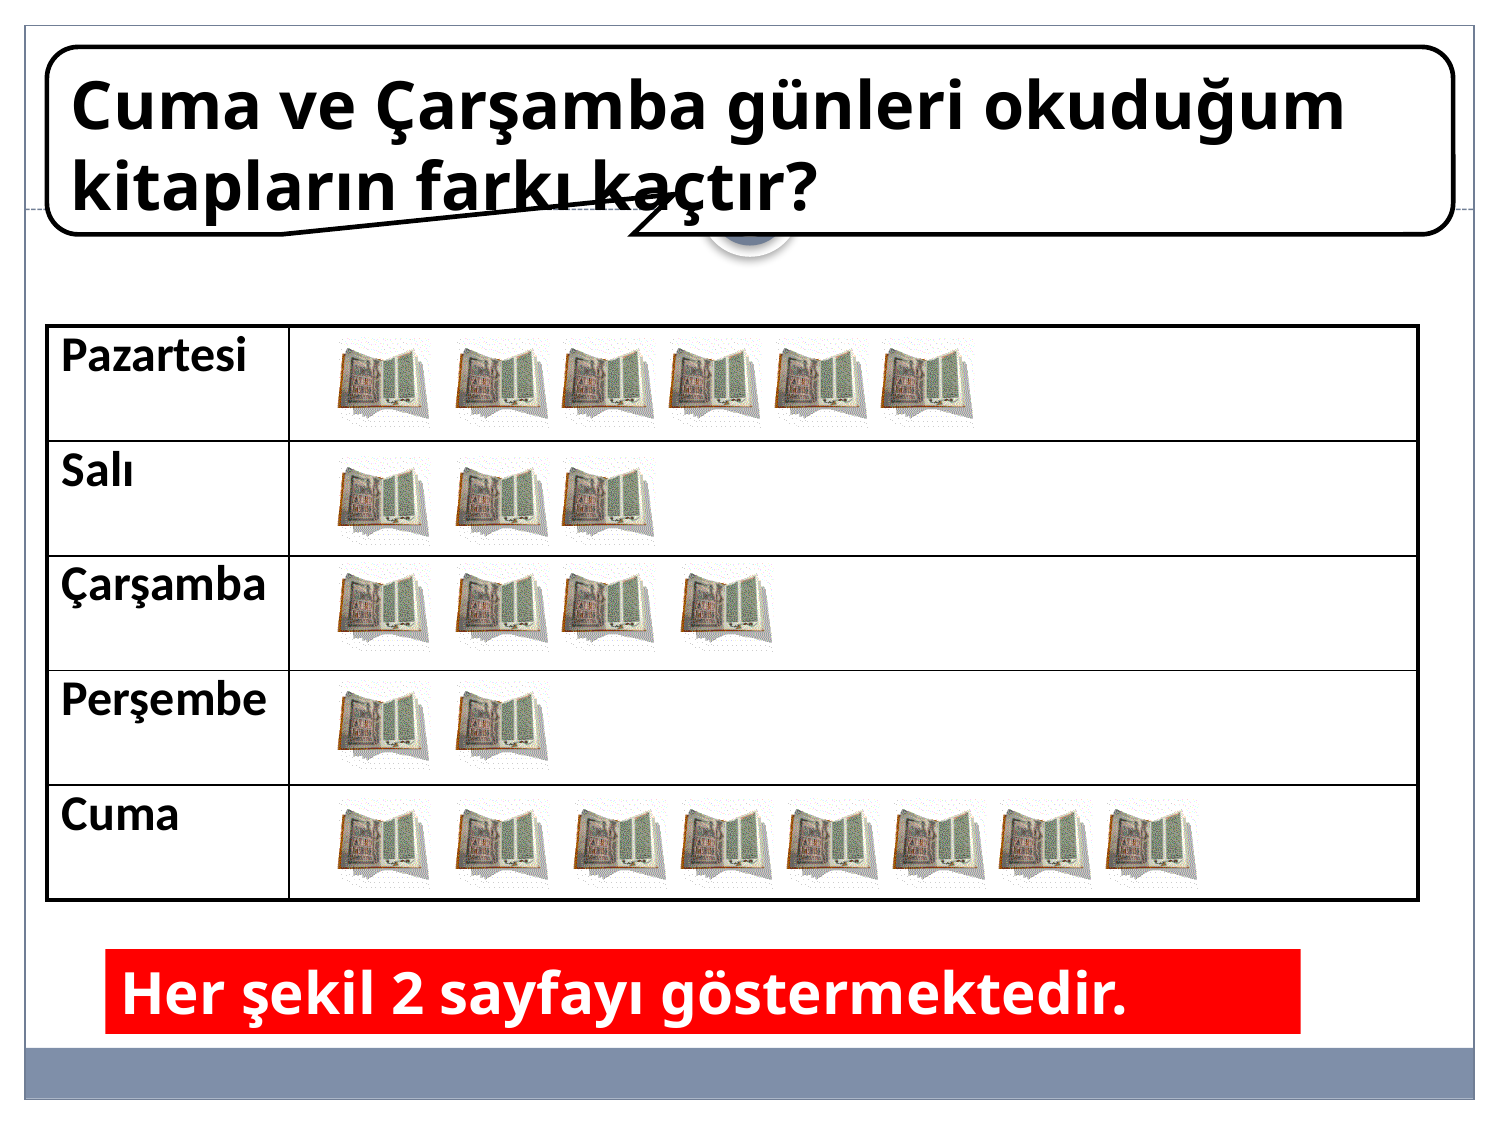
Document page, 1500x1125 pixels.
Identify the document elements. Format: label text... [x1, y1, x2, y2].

picture [997, 798, 1093, 894]
picture [773, 337, 869, 433]
picture [560, 562, 656, 658]
picture [336, 562, 432, 658]
picture [454, 455, 550, 552]
picture [336, 337, 432, 433]
table_cell Çarşamba [49, 557, 288, 670]
picture [454, 337, 550, 433]
table_cell Perşembe [49, 671, 288, 784]
picture [1104, 798, 1200, 894]
table_cell [290, 442, 1416, 555]
table_cell [290, 671, 1416, 784]
table_cell [290, 786, 1416, 898]
picture [454, 680, 550, 776]
picture [336, 680, 432, 776]
picture [678, 798, 774, 894]
picture [454, 562, 550, 658]
picture [572, 798, 668, 894]
picture [336, 455, 432, 552]
table_header [290, 328, 1416, 440]
picture [560, 455, 656, 552]
picture [891, 798, 987, 894]
table_cell Salı [49, 442, 288, 555]
text_box Her şekil 2 sayfayı göstermektedir. [105, 949, 1301, 1034]
picture [785, 798, 881, 894]
table_cell [290, 557, 1416, 670]
table_cell Cuma [49, 786, 288, 898]
picture [666, 337, 762, 433]
text_box Cuma ve Çarşamba günleri okuduğum kitapların farkı kaçtır? [46, 46, 1454, 235]
picture [879, 337, 975, 433]
picture [678, 562, 774, 658]
picture [454, 798, 550, 894]
picture [336, 798, 432, 894]
table_header Pazartesi [49, 328, 288, 440]
picture [560, 337, 656, 433]
